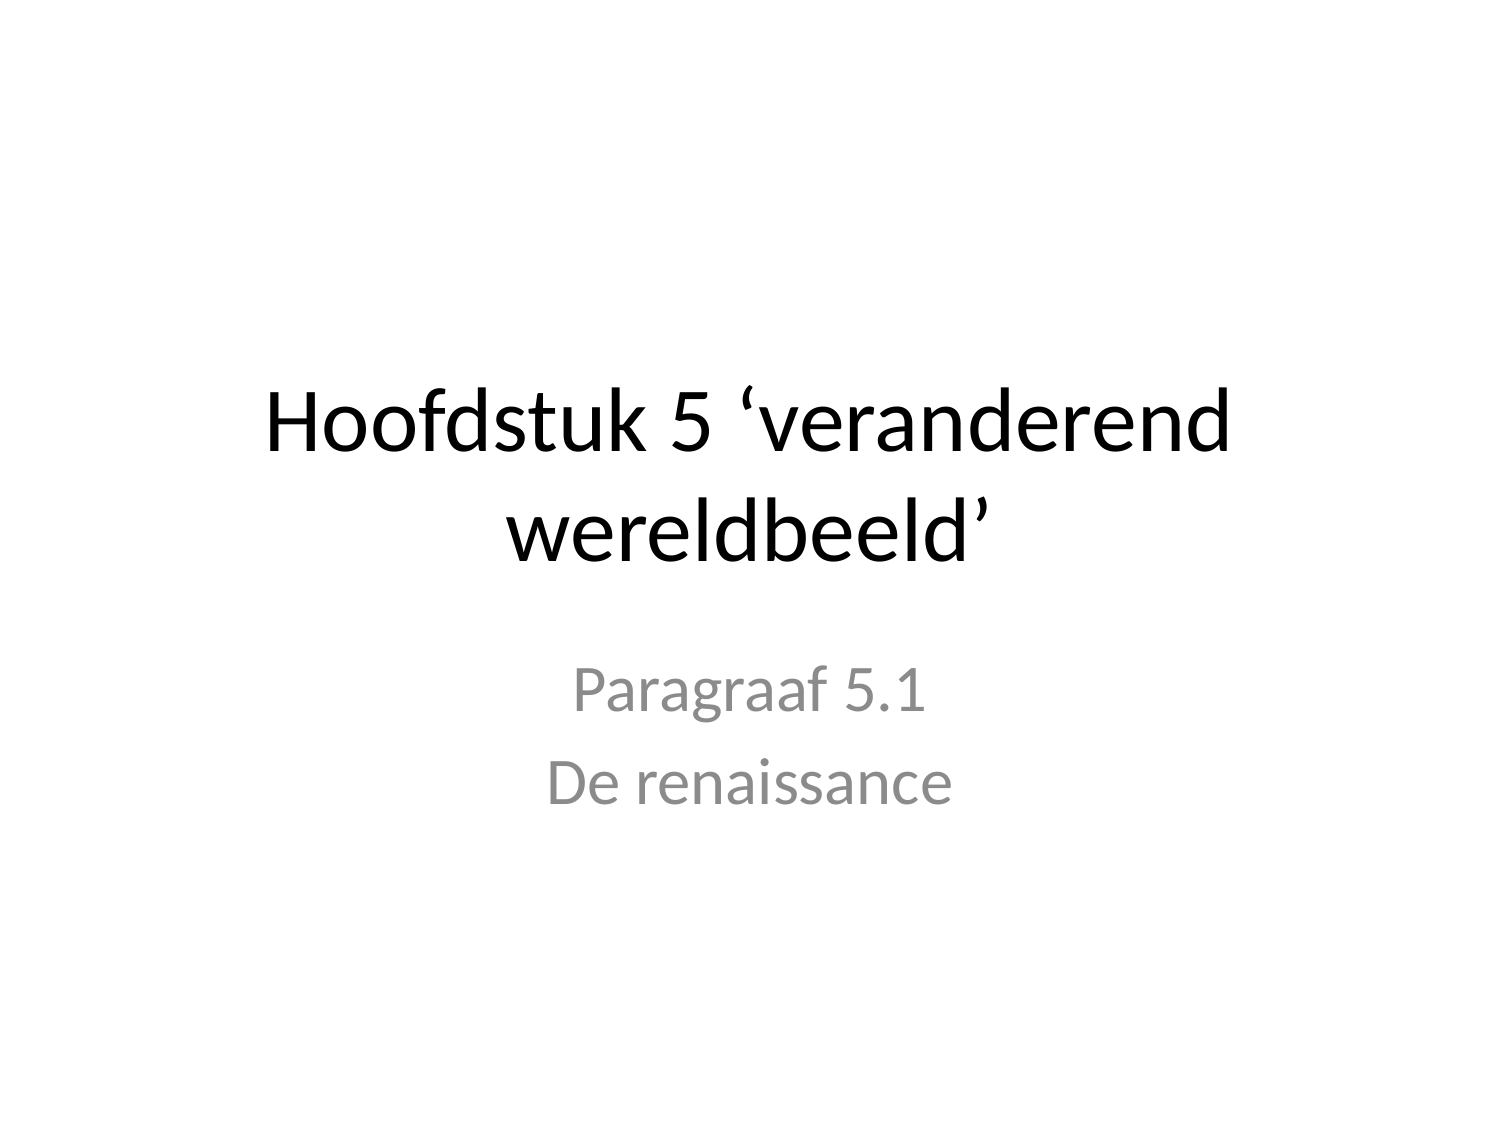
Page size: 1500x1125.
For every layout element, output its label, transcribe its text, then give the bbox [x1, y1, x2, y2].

subtitle Paragraaf 5.1 De renaissance [225, 637, 1275, 925]
title Hoofdstuk 5 ‘veranderend wereldbeeld’ [112, 349, 1388, 591]
